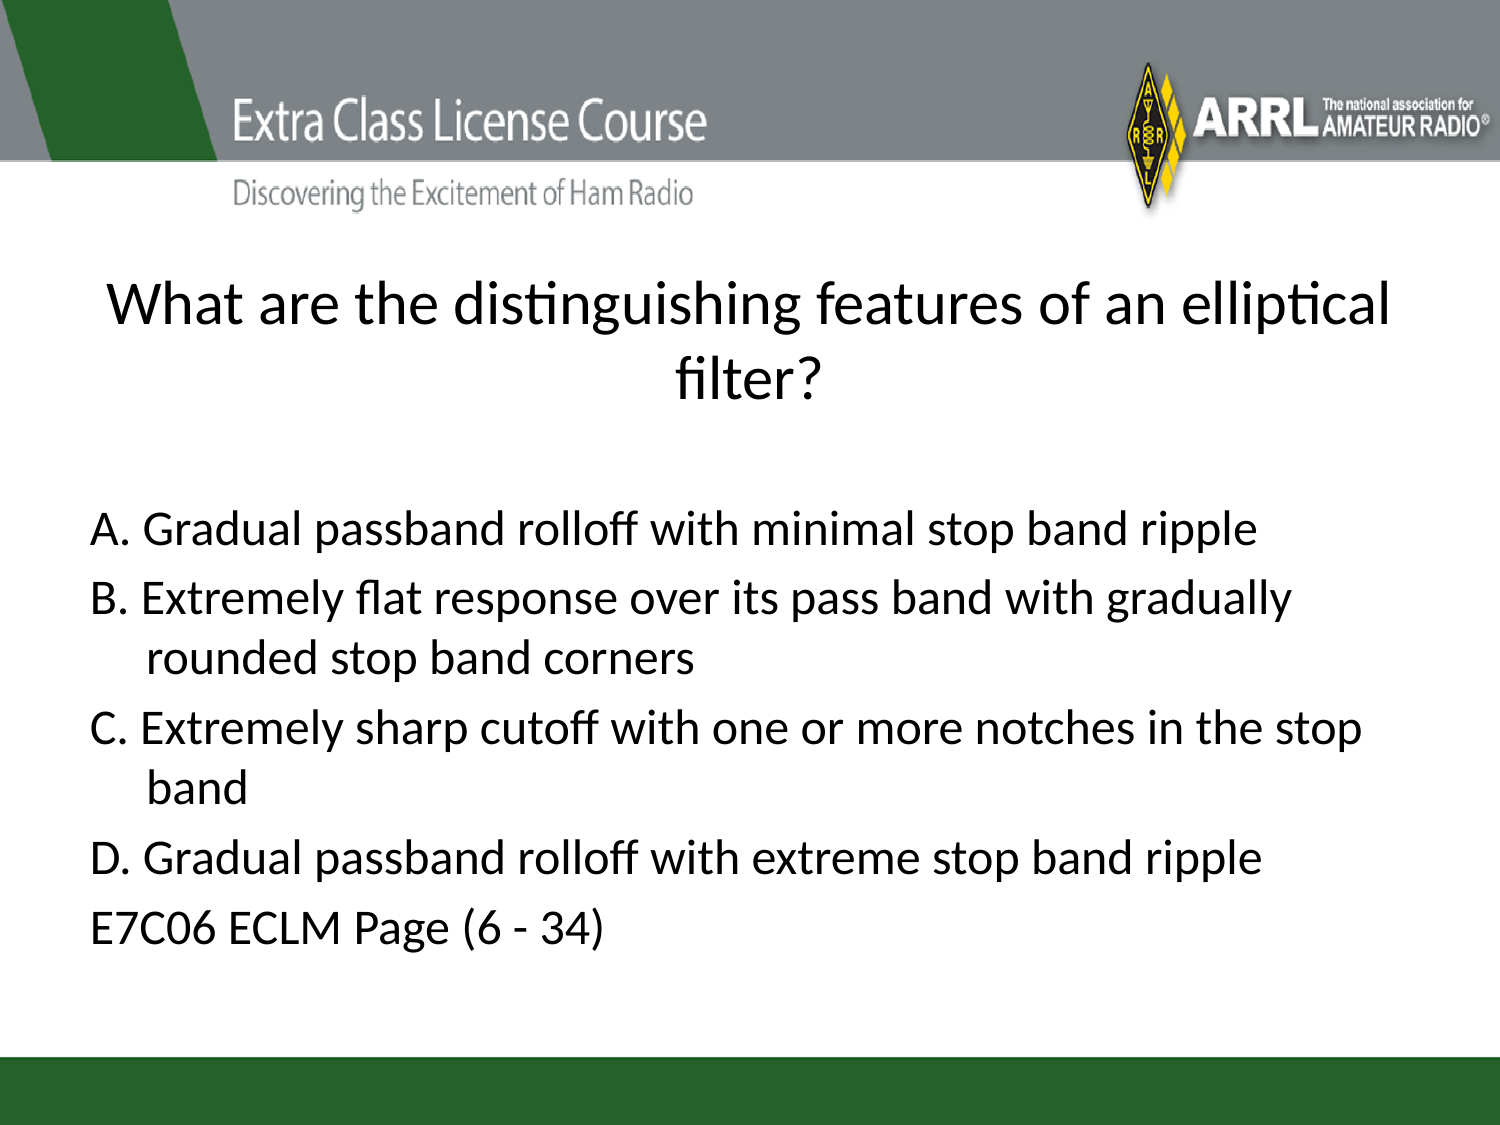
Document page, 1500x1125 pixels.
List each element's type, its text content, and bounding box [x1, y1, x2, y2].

list A. Gradual passband rolloff with minimal stop band ripple B. Extremely flat response over its pass band with gradually rounded stop band corners C. Extremely sharp cutoff with one or more notches in the stop band D. Gradual passband rolloff with extreme stop band ripple E7C06 ECLM Page (6 - 34) [75, 487, 1425, 1005]
title What are the distinguishing features of an elliptical filter? [75, 254, 1425, 435]
picture [0, 0, 1500, 1125]
